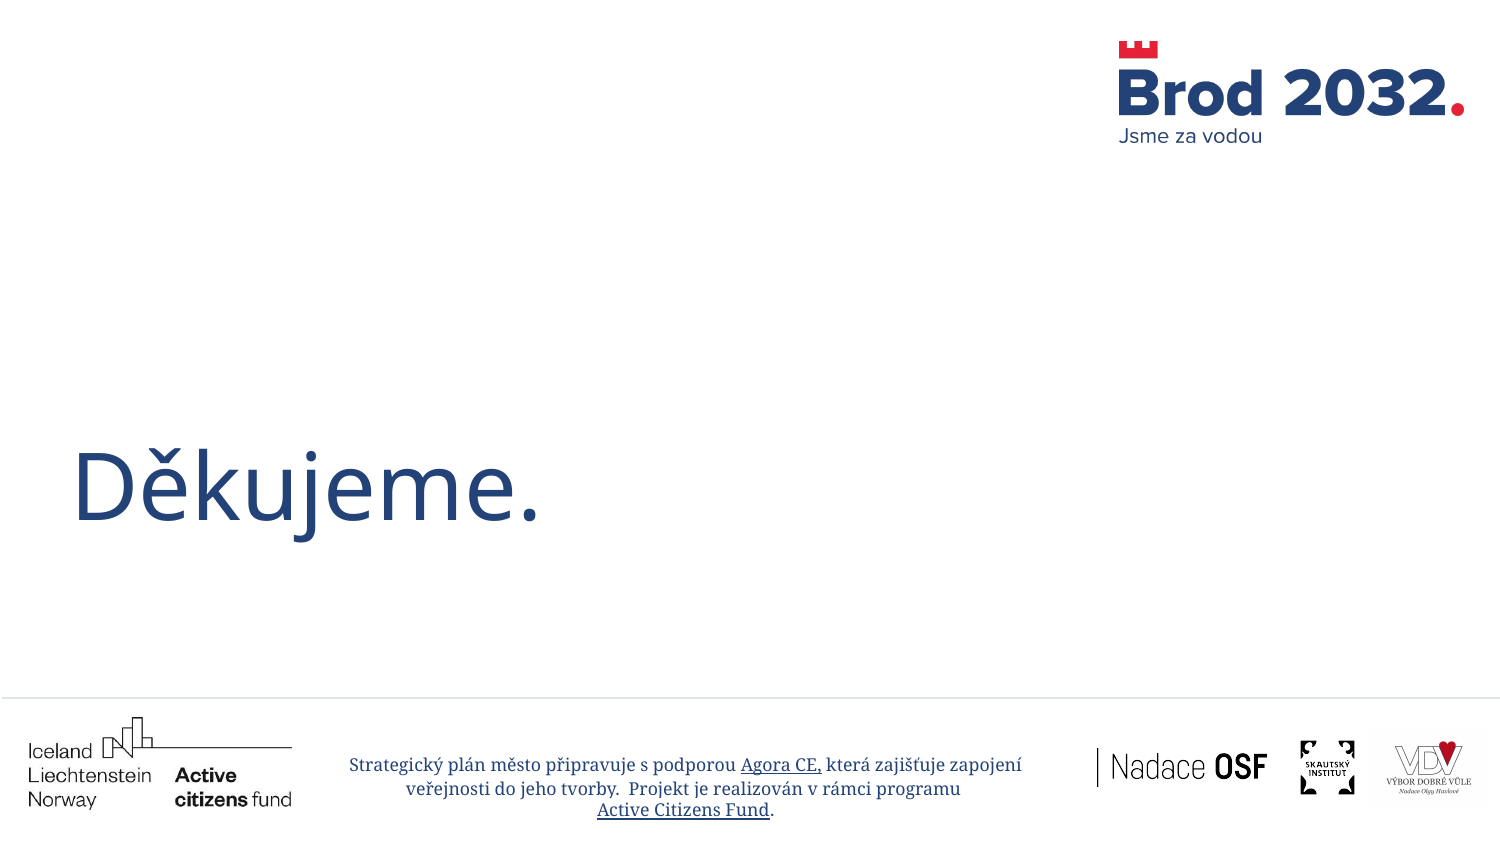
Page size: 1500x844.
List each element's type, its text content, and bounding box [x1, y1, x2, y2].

picture [1290, 730, 1365, 805]
picture [1119, 41, 1464, 143]
picture [29, 717, 292, 810]
title Děkujeme. [59, 360, 961, 551]
picture [1369, 726, 1488, 810]
picture [1097, 748, 1267, 787]
